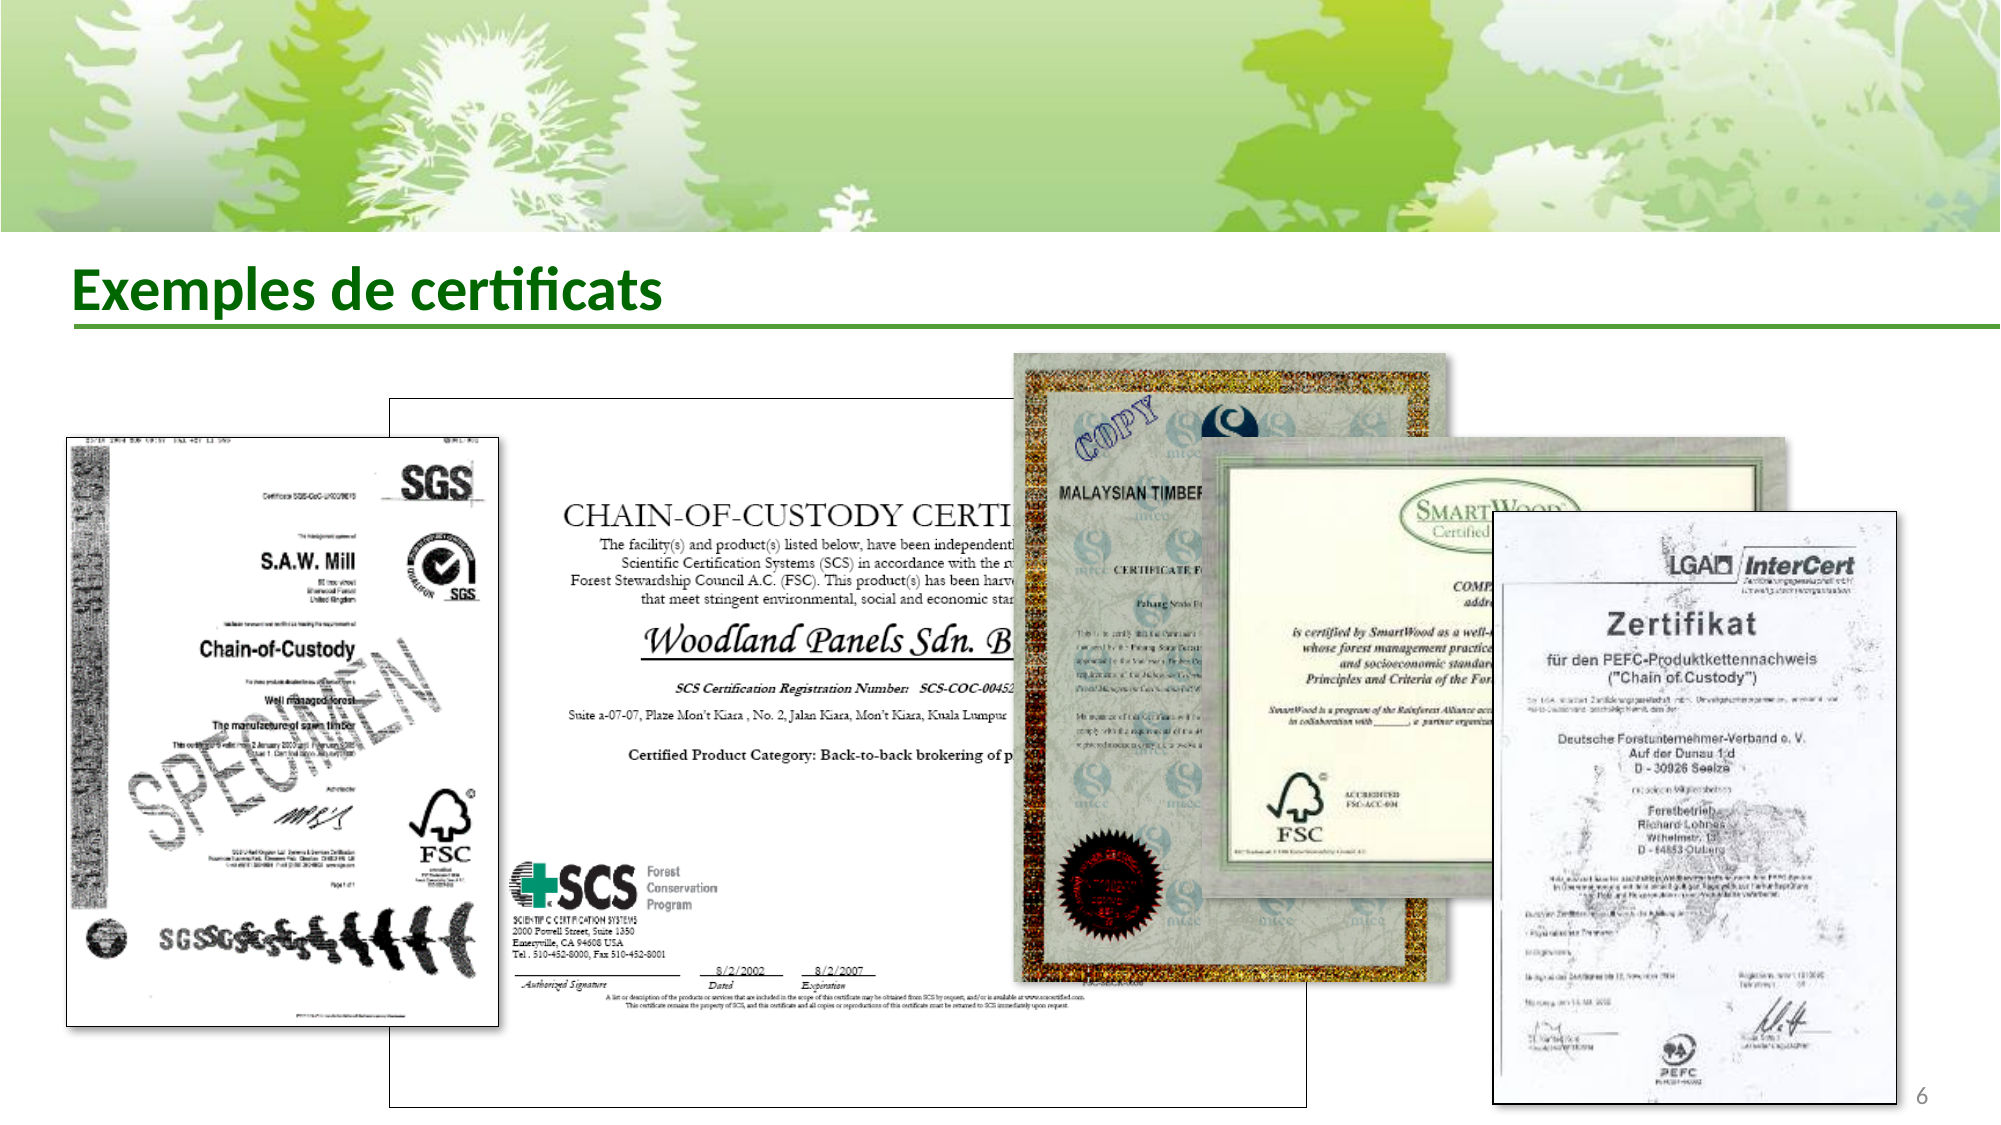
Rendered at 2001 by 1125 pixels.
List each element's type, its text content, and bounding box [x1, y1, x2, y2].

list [66, 437, 499, 1027]
picture [1013, 353, 1896, 1104]
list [390, 399, 1306, 1107]
slide_number 6 [1493, 1065, 1944, 1125]
picture [0, 0, 2000, 232]
title Exemples de certificats [56, 181, 1782, 399]
